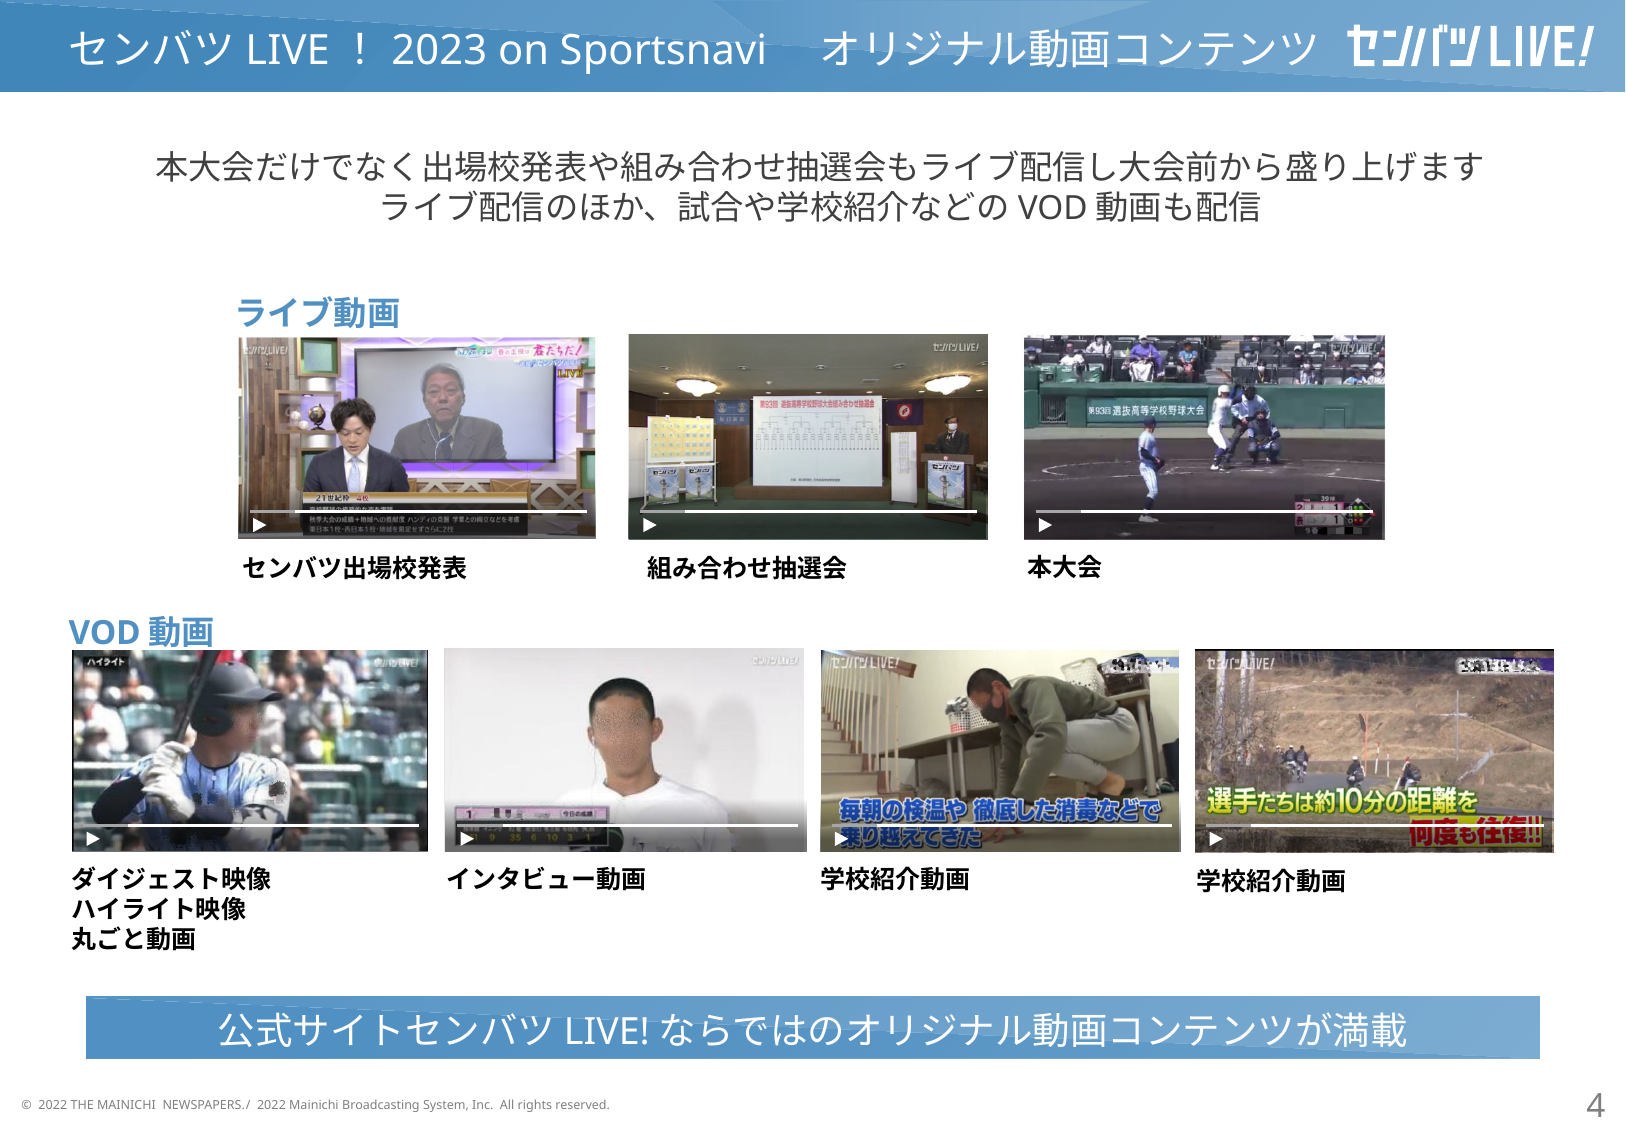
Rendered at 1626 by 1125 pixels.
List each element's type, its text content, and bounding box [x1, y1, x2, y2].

picture [820, 649, 1180, 799]
text_box 本大会だけでなく出場校発表や組み合わせ抽選会もライブ配信し大会前から盛り上げます ライブ配信のほか、試合や学校紹介などのVOD動画も配信 [63, 139, 1578, 234]
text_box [445, 799, 807, 853]
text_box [71, 799, 428, 853]
text_box インタビュー動画 [431, 856, 662, 902]
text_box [238, 485, 596, 539]
text_box VOD動画 [53, 603, 230, 659]
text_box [820, 799, 1181, 853]
text_box 学校紹介動画 [1181, 857, 1362, 903]
picture [238, 333, 602, 539]
picture [1194, 649, 1554, 853]
picture [443, 646, 805, 853]
text_box 学校紹介動画 [805, 856, 986, 902]
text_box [85, 996, 1540, 1059]
text_box 組み合わせ抽選会 [633, 549, 863, 591]
text_box 本大会 [1012, 544, 1117, 589]
picture [71, 650, 428, 799]
picture [628, 333, 992, 540]
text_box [1024, 485, 1382, 539]
text_box センバツ出場校発表 [228, 545, 483, 591]
picture [1020, 333, 1387, 540]
text_box ダイジェスト映像 ハイライト映像 丸ごと動画 [56, 856, 287, 962]
text_box ライブ動画 [219, 284, 416, 340]
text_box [1194, 799, 1552, 853]
text_box センバツLIVE！2023 on Sportsnavi オリジナル動画コンテンツ [53, 15, 1450, 81]
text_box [628, 485, 986, 539]
